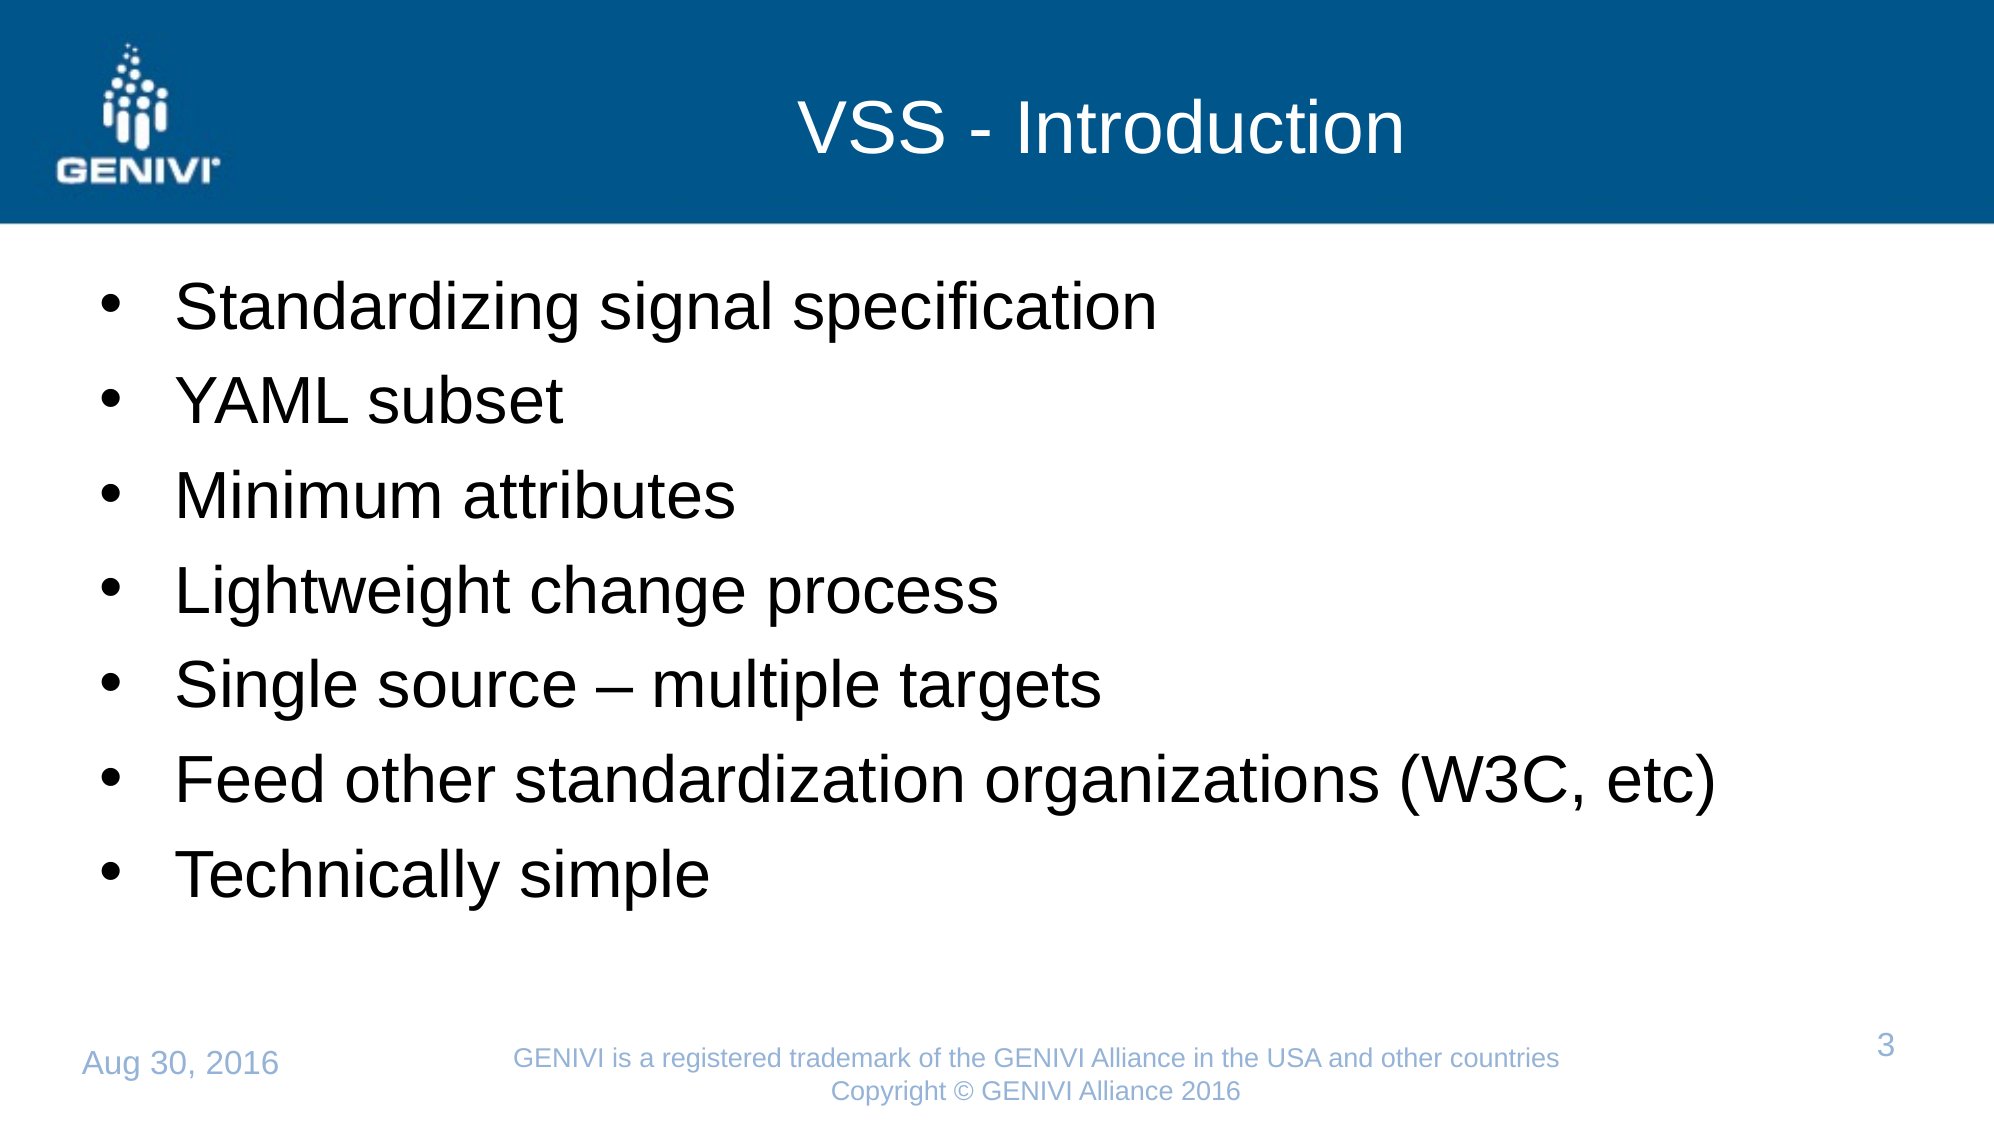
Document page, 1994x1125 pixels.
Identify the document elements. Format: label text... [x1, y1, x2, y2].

slide_number 3 [1429, 1013, 1896, 1072]
text_box GENIVI is a registered trademark of the GENIVI Alliance in the USA and other countries Copyright © GENIVI Alliance 2016 [331, 1030, 1740, 1116]
picture [0, 0, 1994, 1125]
list Standardizing signal specification YAML subset Minimum attributes Lightweight change process Single source – multiple targets Feed other standardization organizations (W3C, etc) Technically simple [99, 261, 1896, 1006]
title VSS - Introduction [331, 55, 1873, 192]
